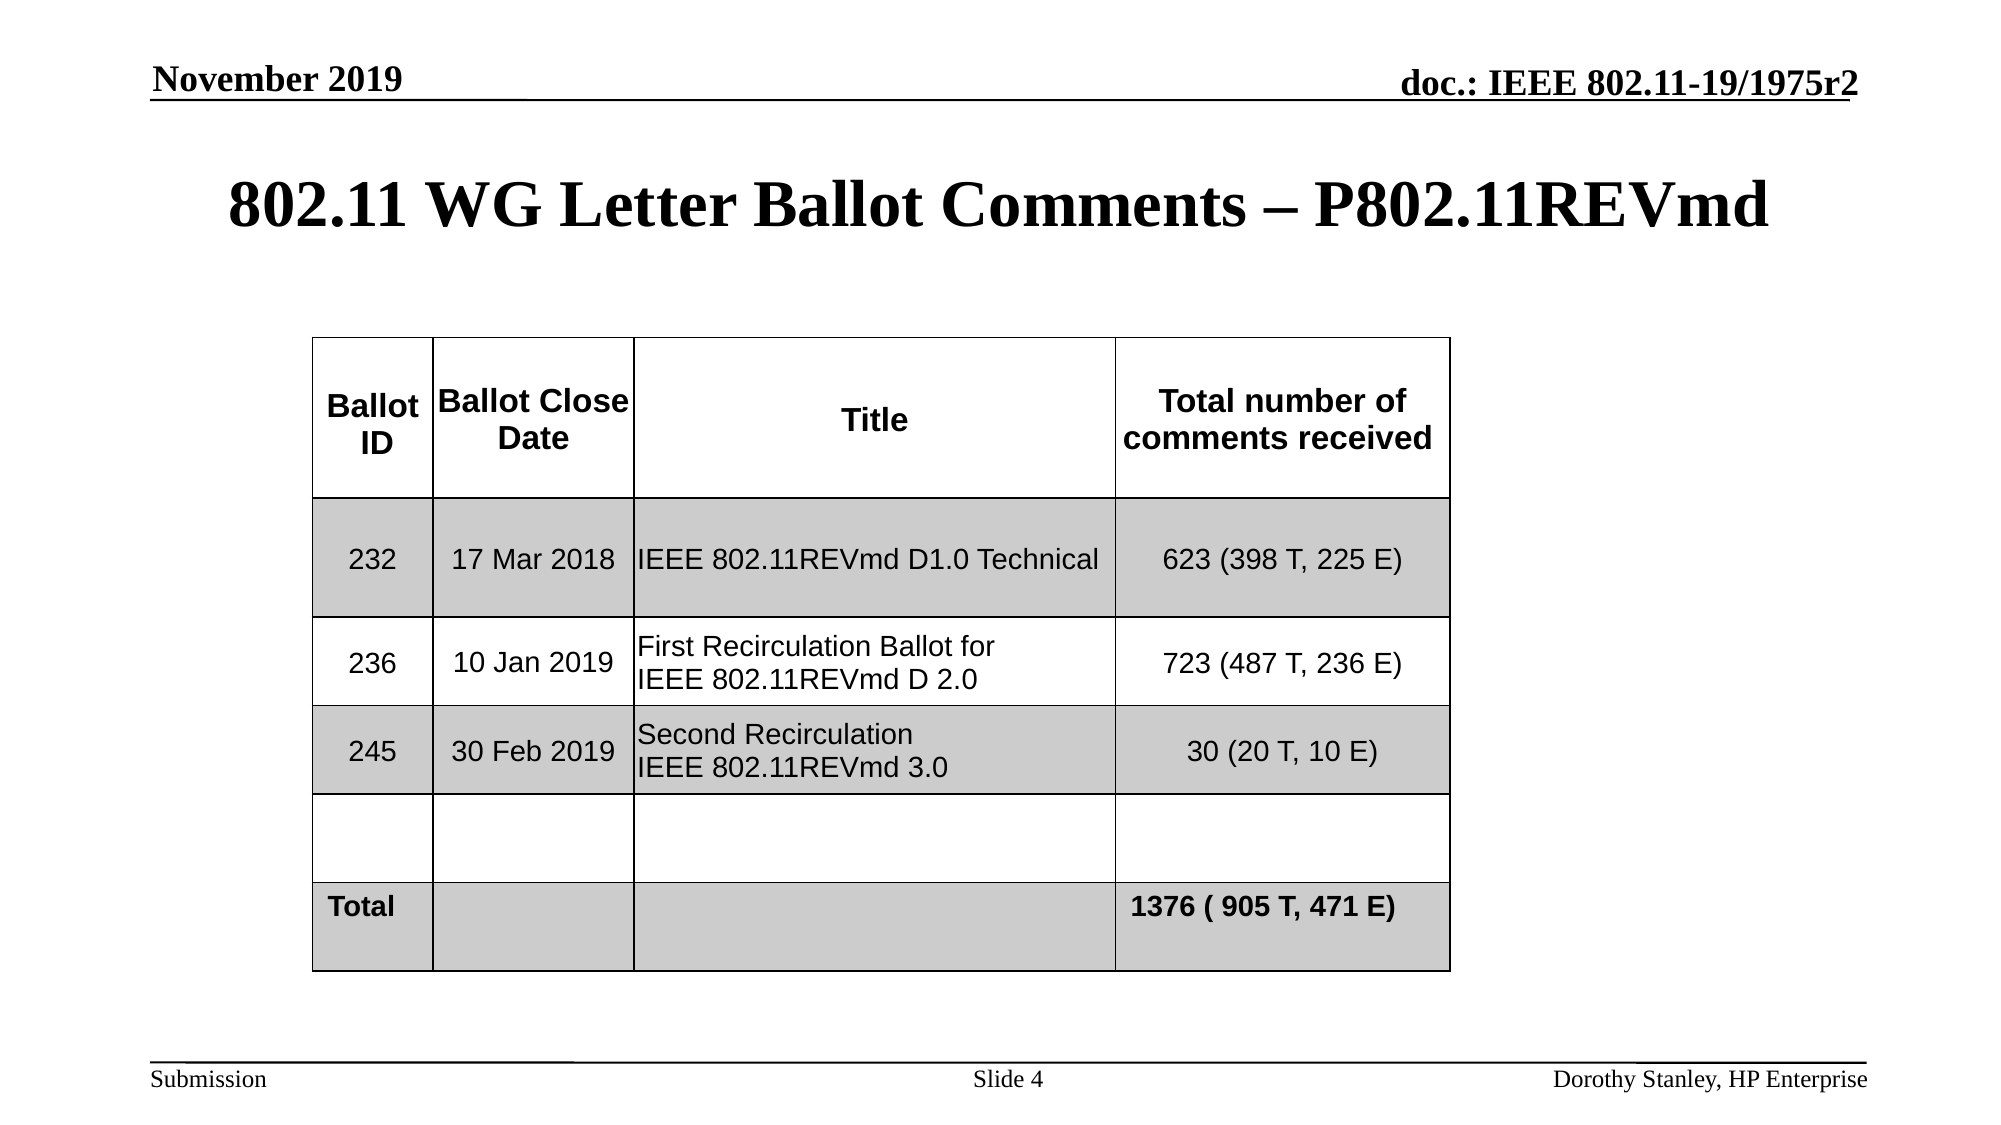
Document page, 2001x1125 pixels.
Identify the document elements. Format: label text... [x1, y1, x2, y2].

table_cell [434, 883, 633, 970]
table_cell 723 (487 T, 236 E) [1116, 618, 1449, 705]
table_cell 623 (398 T, 225 E) [1116, 499, 1449, 616]
table_header Ballot Close Date [434, 338, 633, 497]
table_header Title [635, 338, 1115, 497]
table_cell [635, 795, 1115, 882]
table_cell 236 [313, 618, 432, 705]
slide_number Slide 4 [950, 1061, 1067, 1123]
table_cell 10 Jan 2019 [434, 618, 633, 705]
title 802.11 WG Letter Ballot Comments – P802.11REVmd [149, 112, 1850, 288]
footer Dorothy Stanley, HP Enterprise [1171, 1061, 1869, 1093]
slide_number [152, 54, 563, 100]
table_cell Total [313, 883, 432, 970]
table_cell 30 Feb 2019 [434, 706, 633, 793]
table_cell [1116, 795, 1449, 882]
table_cell [635, 883, 1115, 970]
table_cell 232 [313, 499, 432, 616]
table_cell 30 (20 T, 10 E) [1116, 706, 1449, 793]
table_header Total number of comments received [1116, 338, 1449, 497]
table_cell 1376 ( 905 T, 471 E) [1116, 883, 1449, 970]
table_cell IEEE 802.11REVmd D1.0 Technical [635, 499, 1115, 616]
table_header Ballot ID [313, 338, 432, 497]
table_cell First Recirculation Ballot for IEEE 802.11REVmd D 2.0 [635, 618, 1115, 705]
table_cell 245 [313, 706, 432, 793]
table_cell [434, 795, 633, 882]
table_cell Second Recirculation IEEE 802.11REVmd 3.0 [635, 706, 1115, 793]
table_cell [313, 795, 432, 882]
table_cell 17 Mar 2018 [434, 499, 633, 616]
